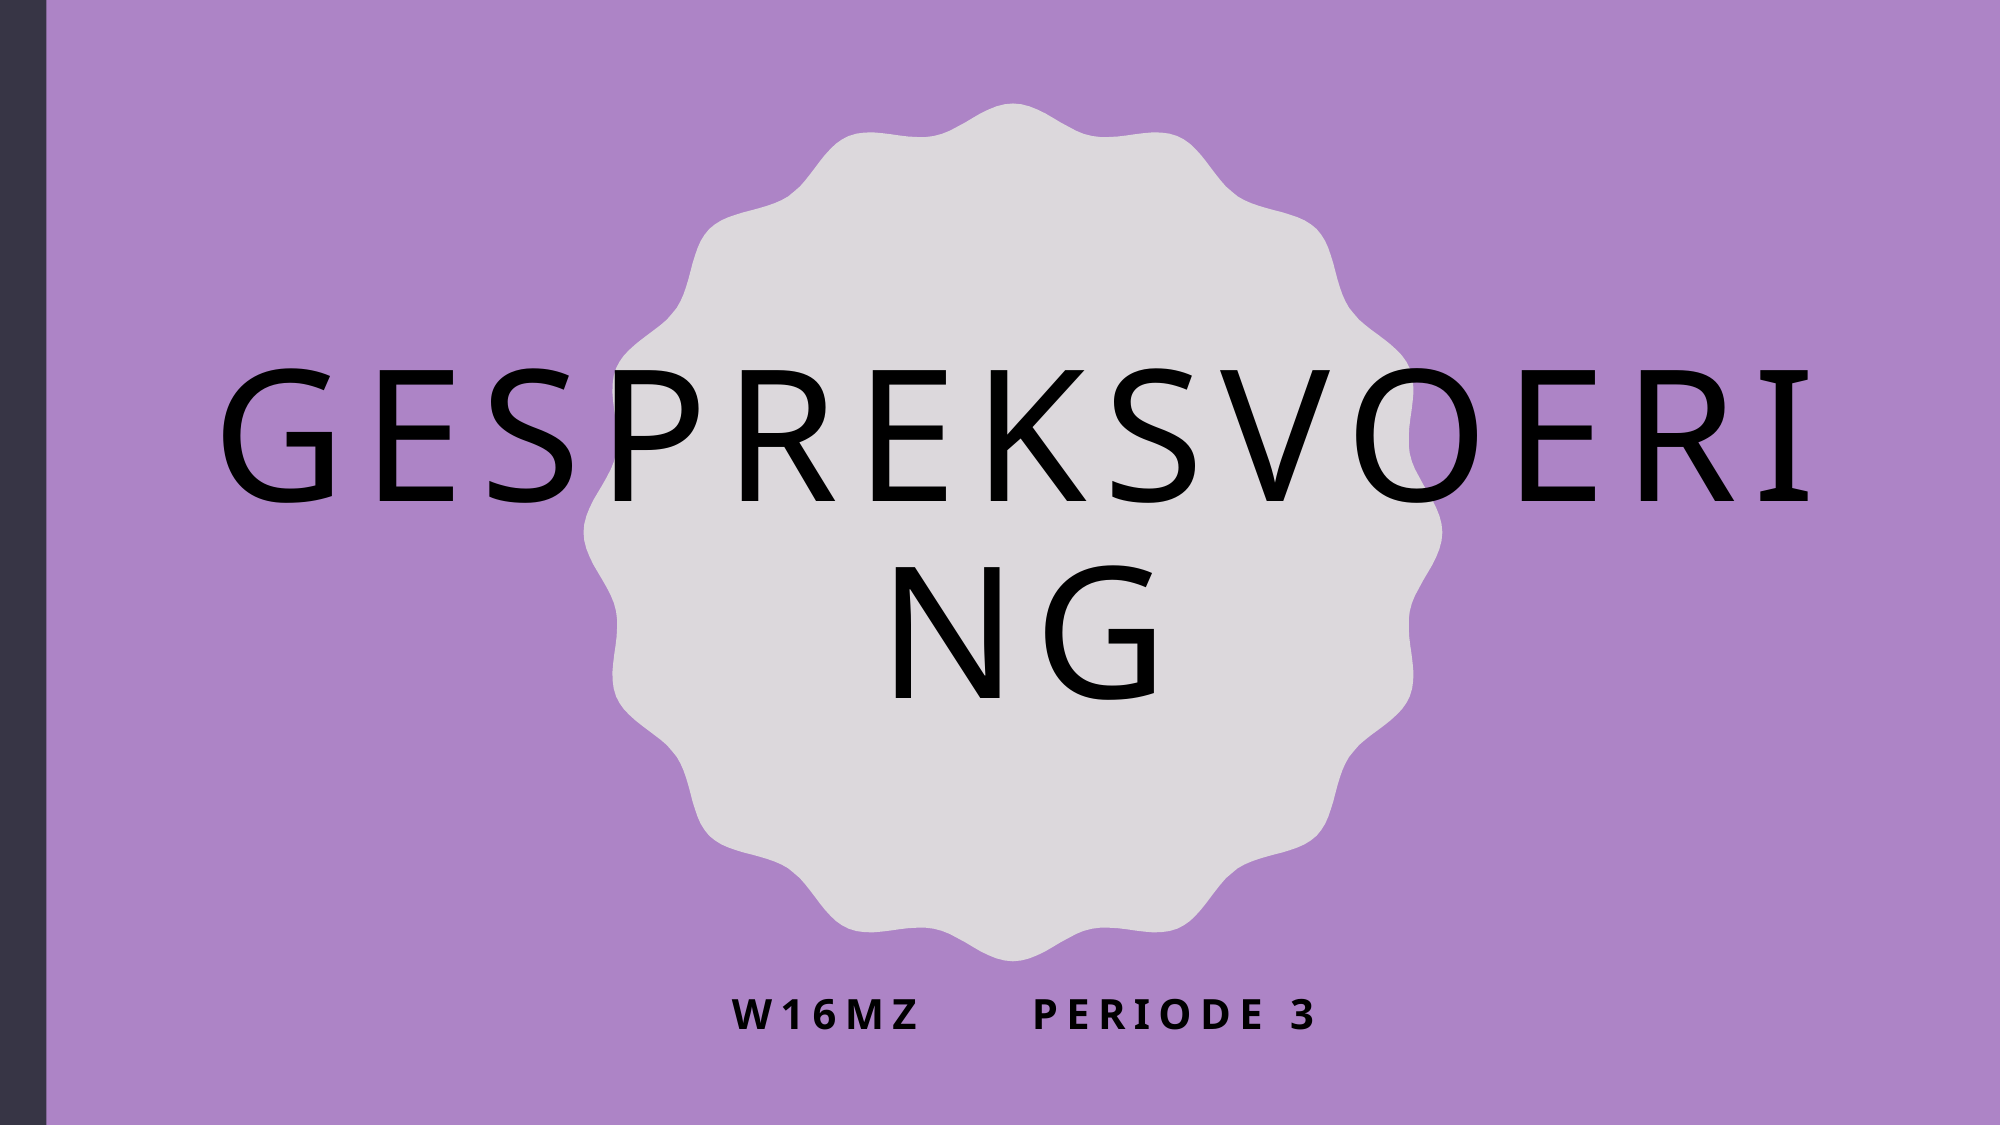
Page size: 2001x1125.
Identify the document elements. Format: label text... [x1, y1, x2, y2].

title Gespreksvoering [176, 180, 1870, 902]
subtitle W16mz periode 3 [363, 980, 1684, 1103]
